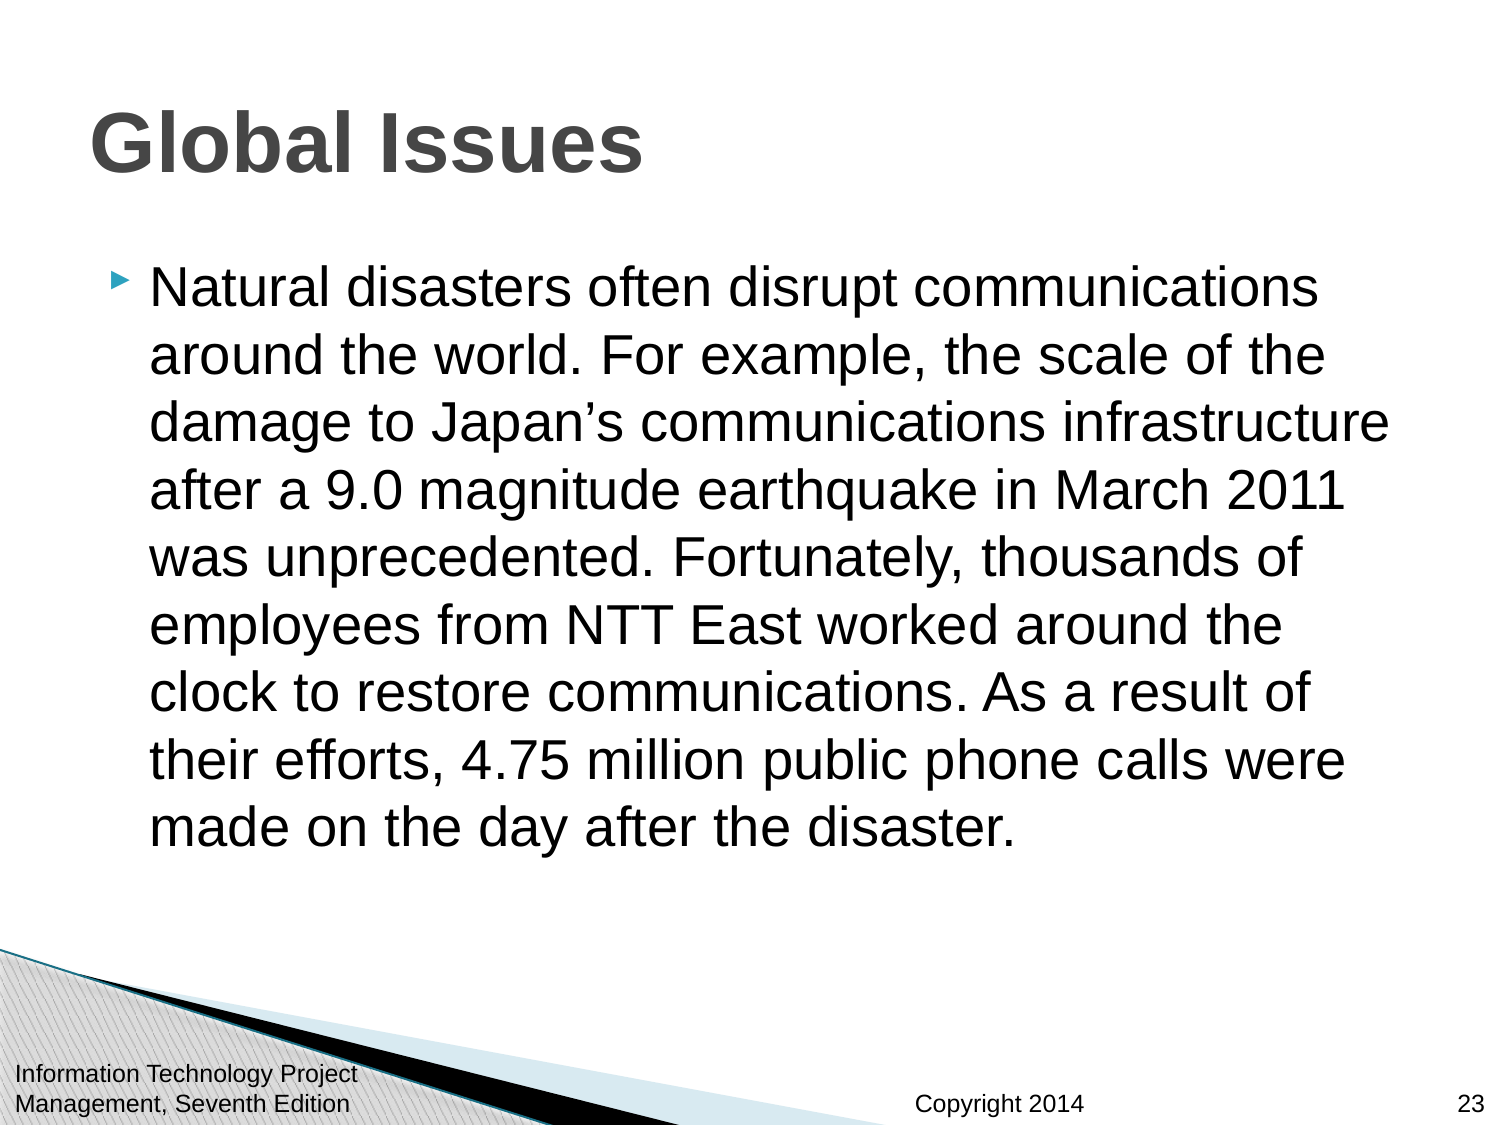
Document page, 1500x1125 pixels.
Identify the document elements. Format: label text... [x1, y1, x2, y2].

slide_number 23 [1408, 1065, 1500, 1125]
list Natural disasters often disrupt communications around the world. For example, the scale of the damage to Japan’s communications infrastructure after a 9.0 magnitude earthquake in March 2011 was unprecedented. Fortunately, thousands of employees from NTT East worked around the clock to restore communications. As a result of their efforts, 4.75 million public phone calls were made on the day after the disaster. [74, 242, 1426, 986]
title Global Issues [75, 45, 1425, 233]
footer Information Technology Project Management, Seventh Edition [0, 1065, 425, 1125]
